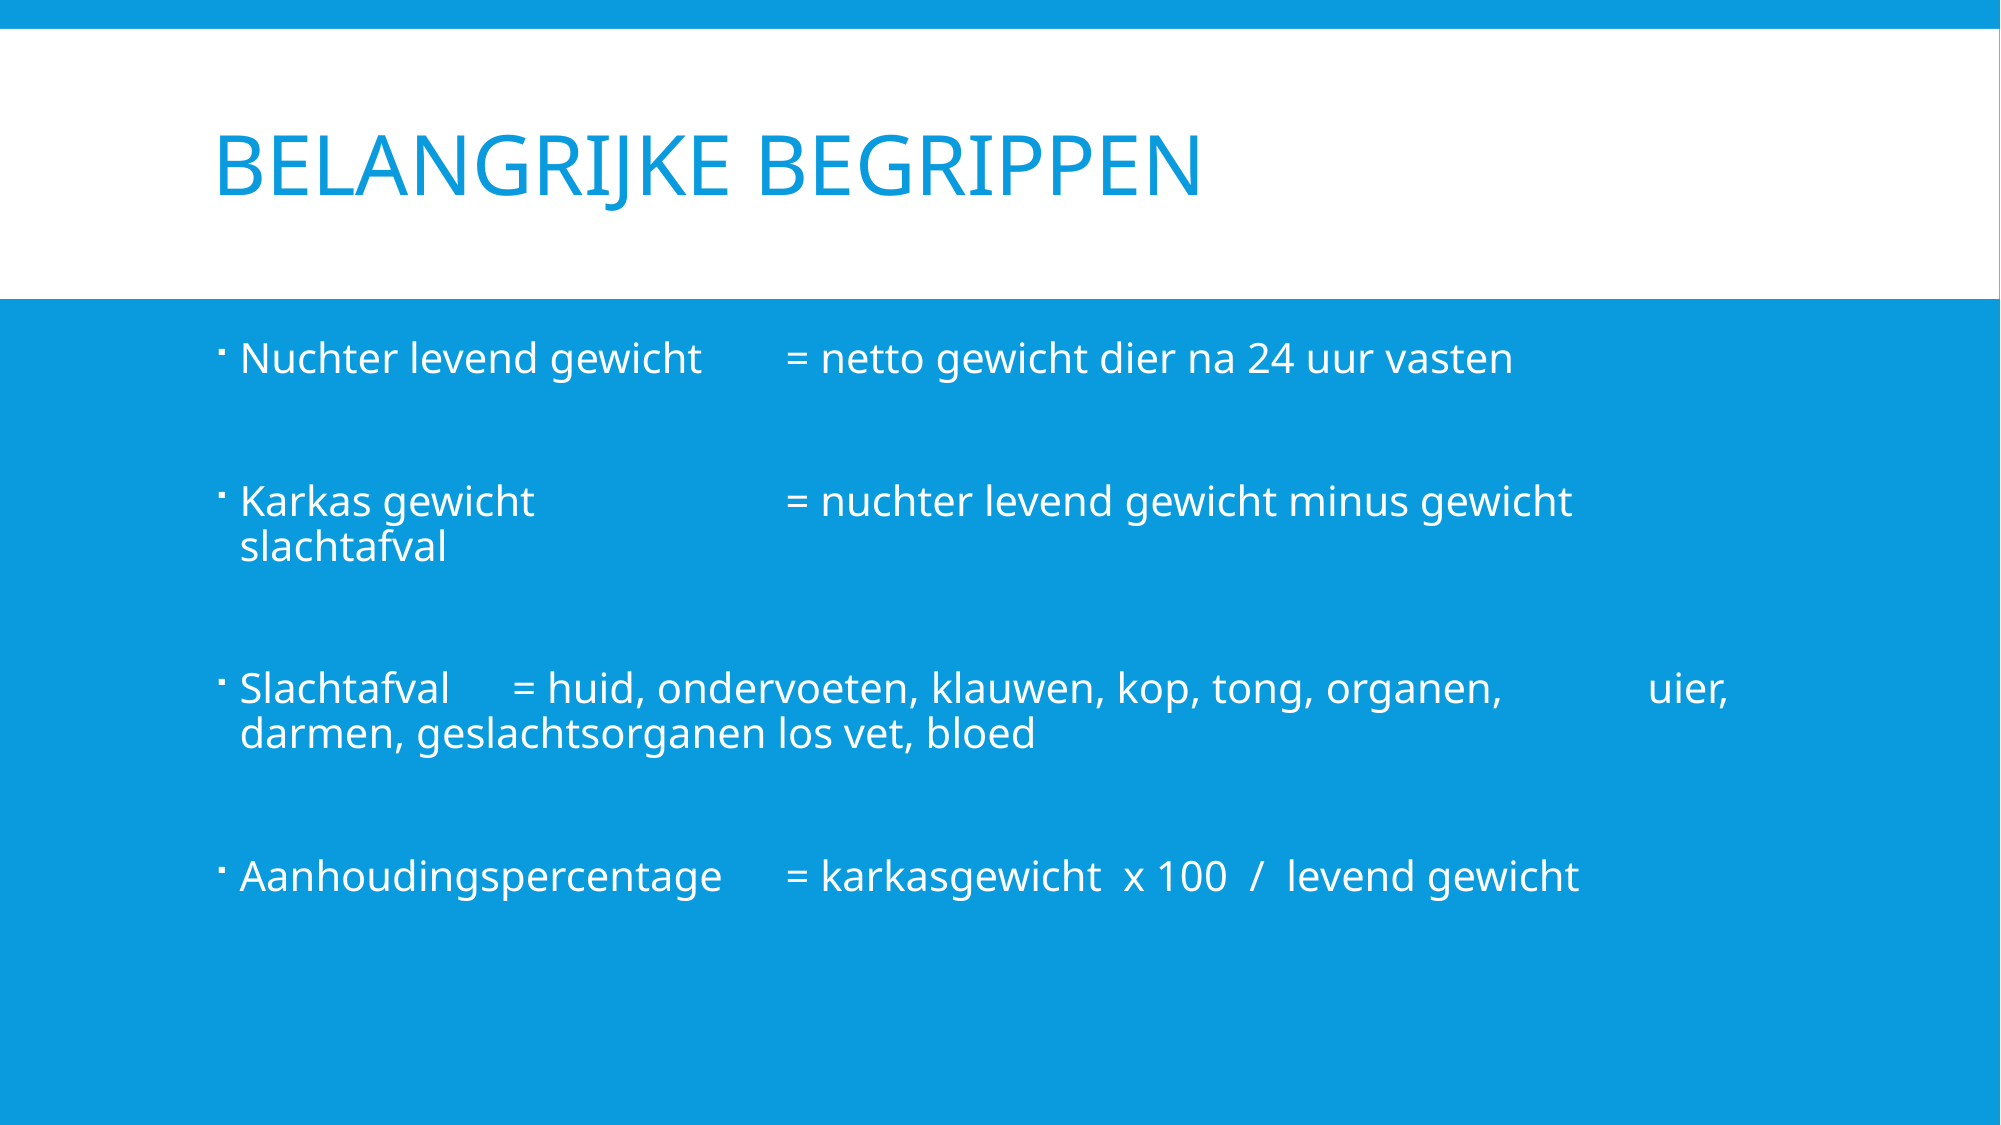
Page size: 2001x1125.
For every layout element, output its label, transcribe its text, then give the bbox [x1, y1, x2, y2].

title Belangrijke begrippen [197, 46, 1803, 295]
list Nuchter levend gewicht = netto gewicht dier na 24 uur vasten Karkas gewicht = nuchter levend gewicht minus gewicht slachtafval Slachtafval = huid, ondervoeten, klauwen, kop, tong, organen, uier, darmen, geslachtsorganen los vet, bloed Aanhoudingspercentage = karkasgewicht x 100 / levend gewicht [197, 329, 1803, 1020]
